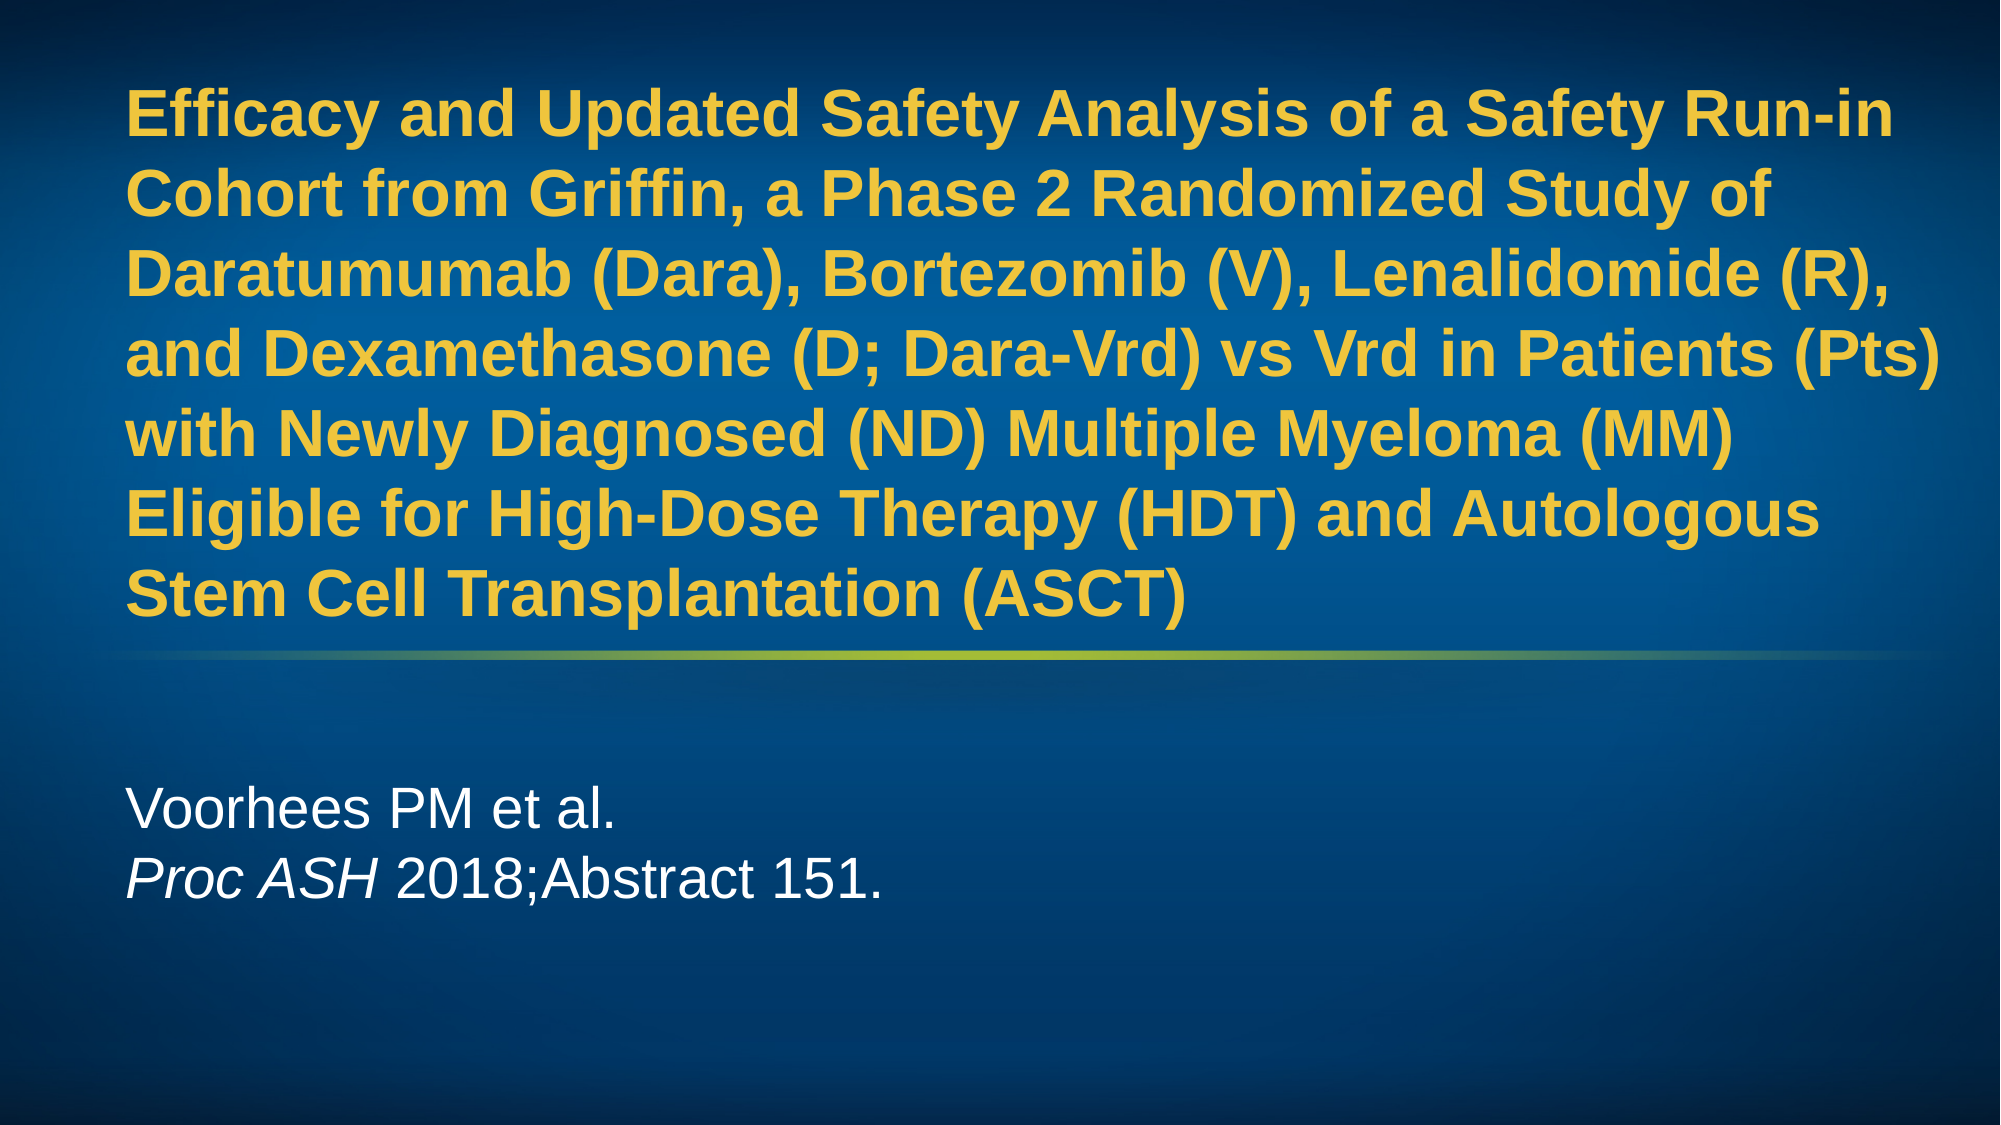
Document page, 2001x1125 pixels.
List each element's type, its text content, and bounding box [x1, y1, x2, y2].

title Efficacy and Updated Safety Analysis of a Safety Run-in Cohort from Griffin, a Phase 2 Randomized Study of Daratumumab (Dara), Bortezomib (V), Lenalidomide (R), and Dexamethasone (D; Dara‐Vrd) vs Vrd in Patients (Pts) with Newly Diagnosed (ND) Multiple Myeloma (MM) Eligible for High‐Dose Therapy (HDT) and Autologous Stem Cell Transplantation (ASCT) [110, 75, 1975, 625]
picture [0, 0, 2000, 1125]
subtitle Voorhees PM et al. Proc ASH 2018;Abstract 151. [110, 762, 1890, 1050]
